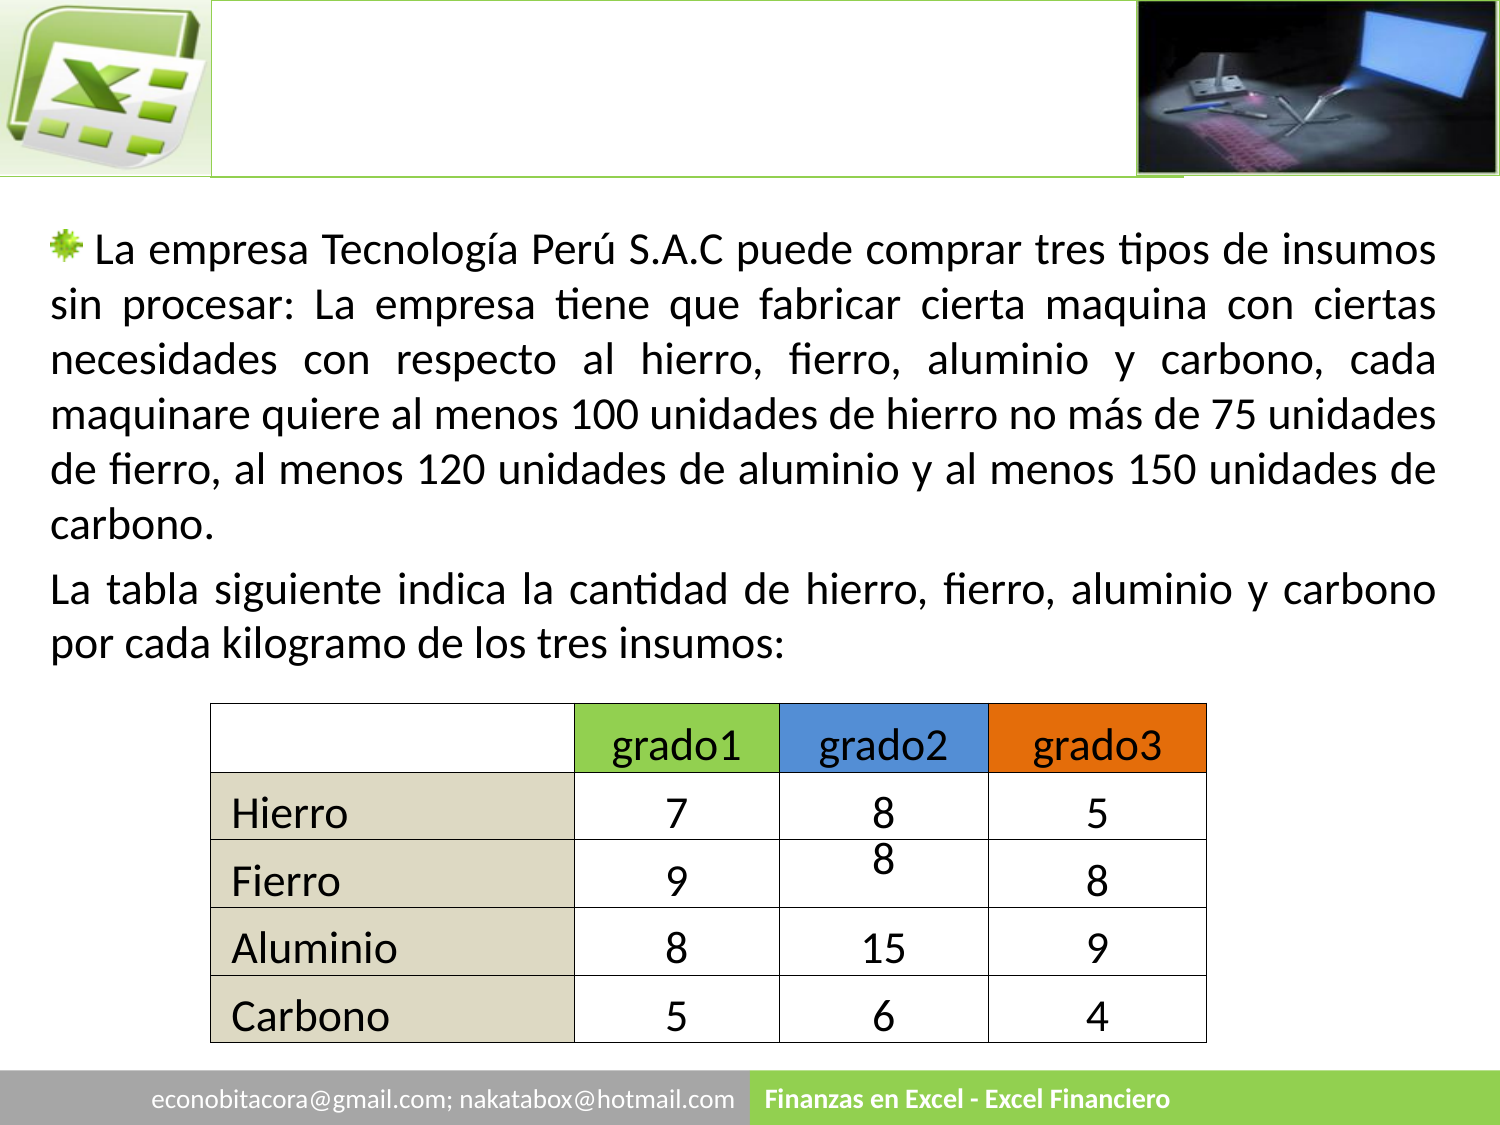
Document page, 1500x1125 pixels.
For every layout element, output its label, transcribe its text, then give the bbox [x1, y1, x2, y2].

table_cell 6 [780, 976, 988, 1042]
table_cell 8 [989, 840, 1206, 907]
table_header grado2 [780, 704, 988, 772]
text_box Finanzas en Excel - Excel Financiero [749, 1070, 1500, 1125]
text_box econobitacora@gmail.com; nakatabox@hotmail.com [0, 1070, 749, 1125]
table_header grado1 [575, 704, 779, 772]
table_cell 5 [989, 773, 1206, 839]
table_cell 8 [780, 773, 988, 839]
table_cell 8 [575, 908, 779, 975]
table_cell 5 [575, 976, 779, 1042]
table_cell 8 [780, 840, 988, 907]
table_cell Carbono [211, 976, 574, 1042]
table_cell Aluminio [211, 908, 574, 975]
picture [0, 0, 212, 177]
table_cell Fierro [211, 840, 574, 907]
table_cell 7 [575, 773, 779, 839]
table_cell 9 [575, 840, 779, 907]
table_cell 9 [989, 908, 1206, 975]
table_header grado3 [989, 704, 1206, 772]
picture [1136, 0, 1500, 177]
picture [50, 229, 83, 262]
table_cell 4 [989, 976, 1206, 1042]
table_header [211, 704, 574, 772]
text_box La empresa Tecnología Perú S.A.C puede comprar tres tipos de insumos sin procesar: La empresa tiene que fabricar cierta maquina con ciertas necesidades con respecto al hierro, fierro, aluminio y carbono, cada maquinare quiere al menos 100 unidades de hierro no más de 75 unidades de fierro, al menos 120 unidades de aluminio y al menos 150 unidades de carbono. La tabla siguiente indica la cantidad de hierro, fierro, aluminio y carbono por cada kilogramo de los tres insumos: [35, 210, 1454, 680]
table_cell 15 [780, 908, 988, 975]
text_box [212, 0, 1134, 178]
table_cell Hierro [211, 773, 574, 839]
